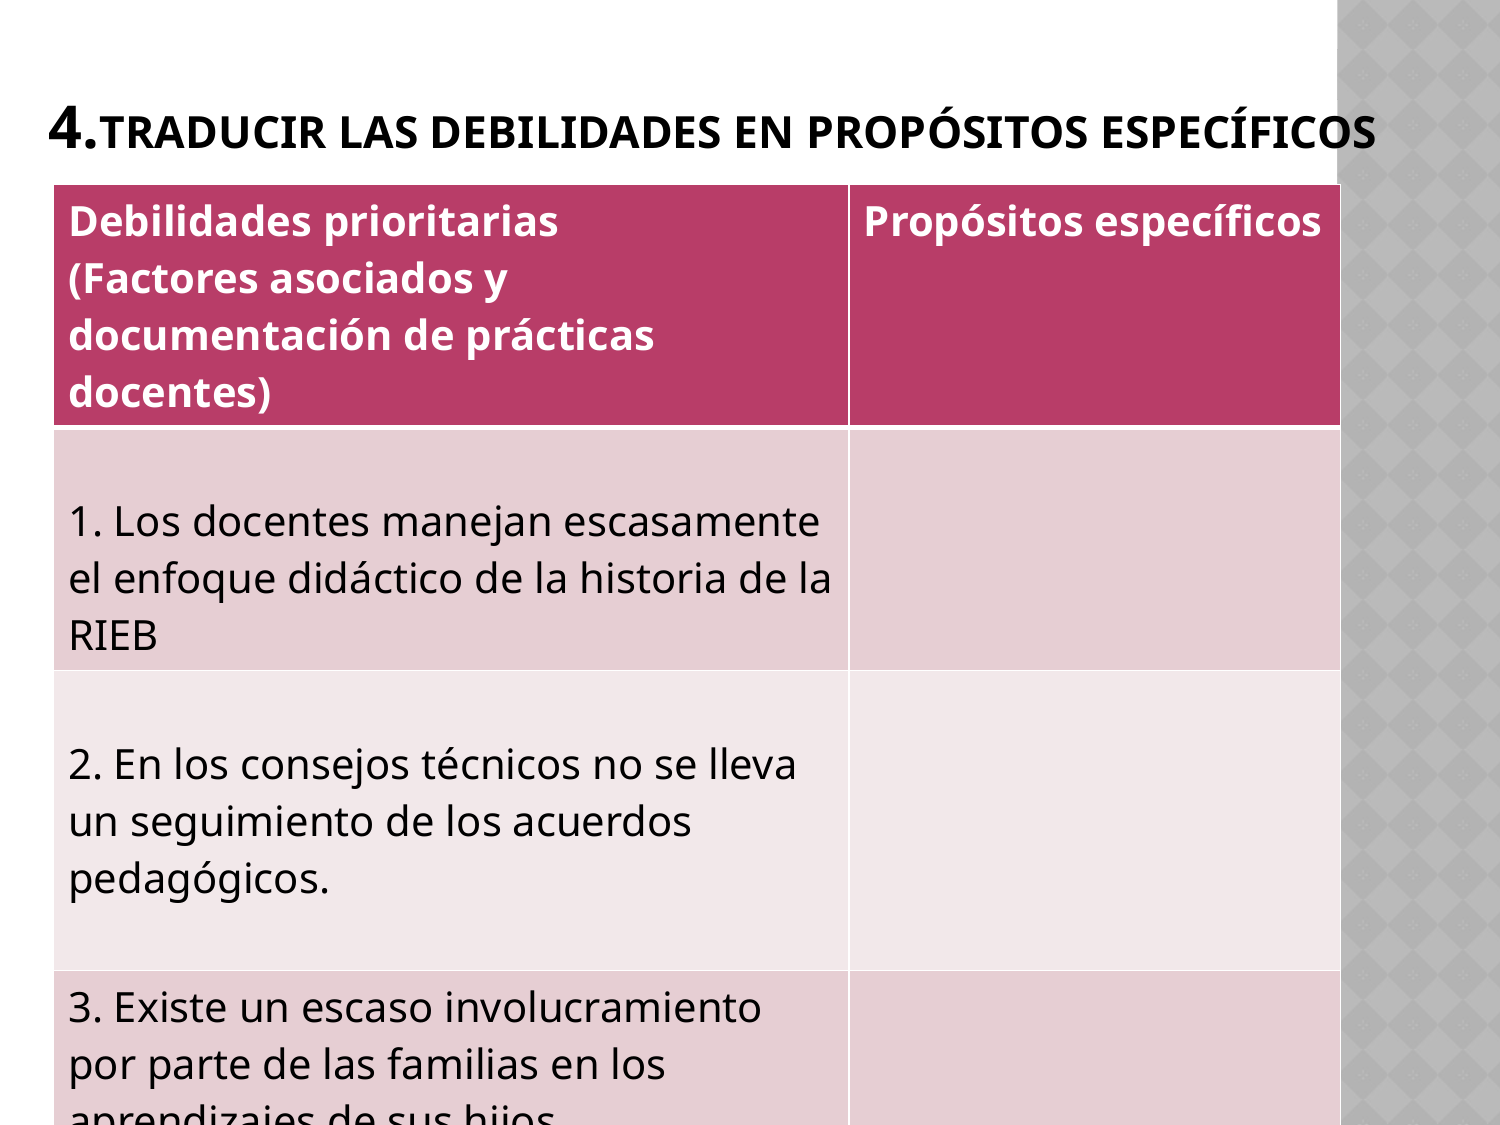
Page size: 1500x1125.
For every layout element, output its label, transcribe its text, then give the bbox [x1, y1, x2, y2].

table_header Propósitos específicos [850, 185, 1340, 425]
table_cell [850, 971, 1340, 1125]
table_cell [850, 430, 1340, 670]
table_cell 2. En los consejos técnicos no se lleva un seguimiento de los acuerdos pedagógicos. [54, 671, 848, 970]
table_cell 3. Existe un escaso involucramiento por parte de las familias en los aprendizajes de sus hijos [54, 971, 848, 1125]
table_cell 1. Los docentes manejan escasamente el enfoque didáctico de la historia de la RIEB [54, 430, 848, 670]
table_cell [850, 671, 1340, 970]
title 4.Traducir las debilidades en propósitos específicos [41, 45, 1467, 161]
table_header Debilidades prioritarias (Factores asociados y documentación de prácticas docentes) [54, 185, 848, 425]
